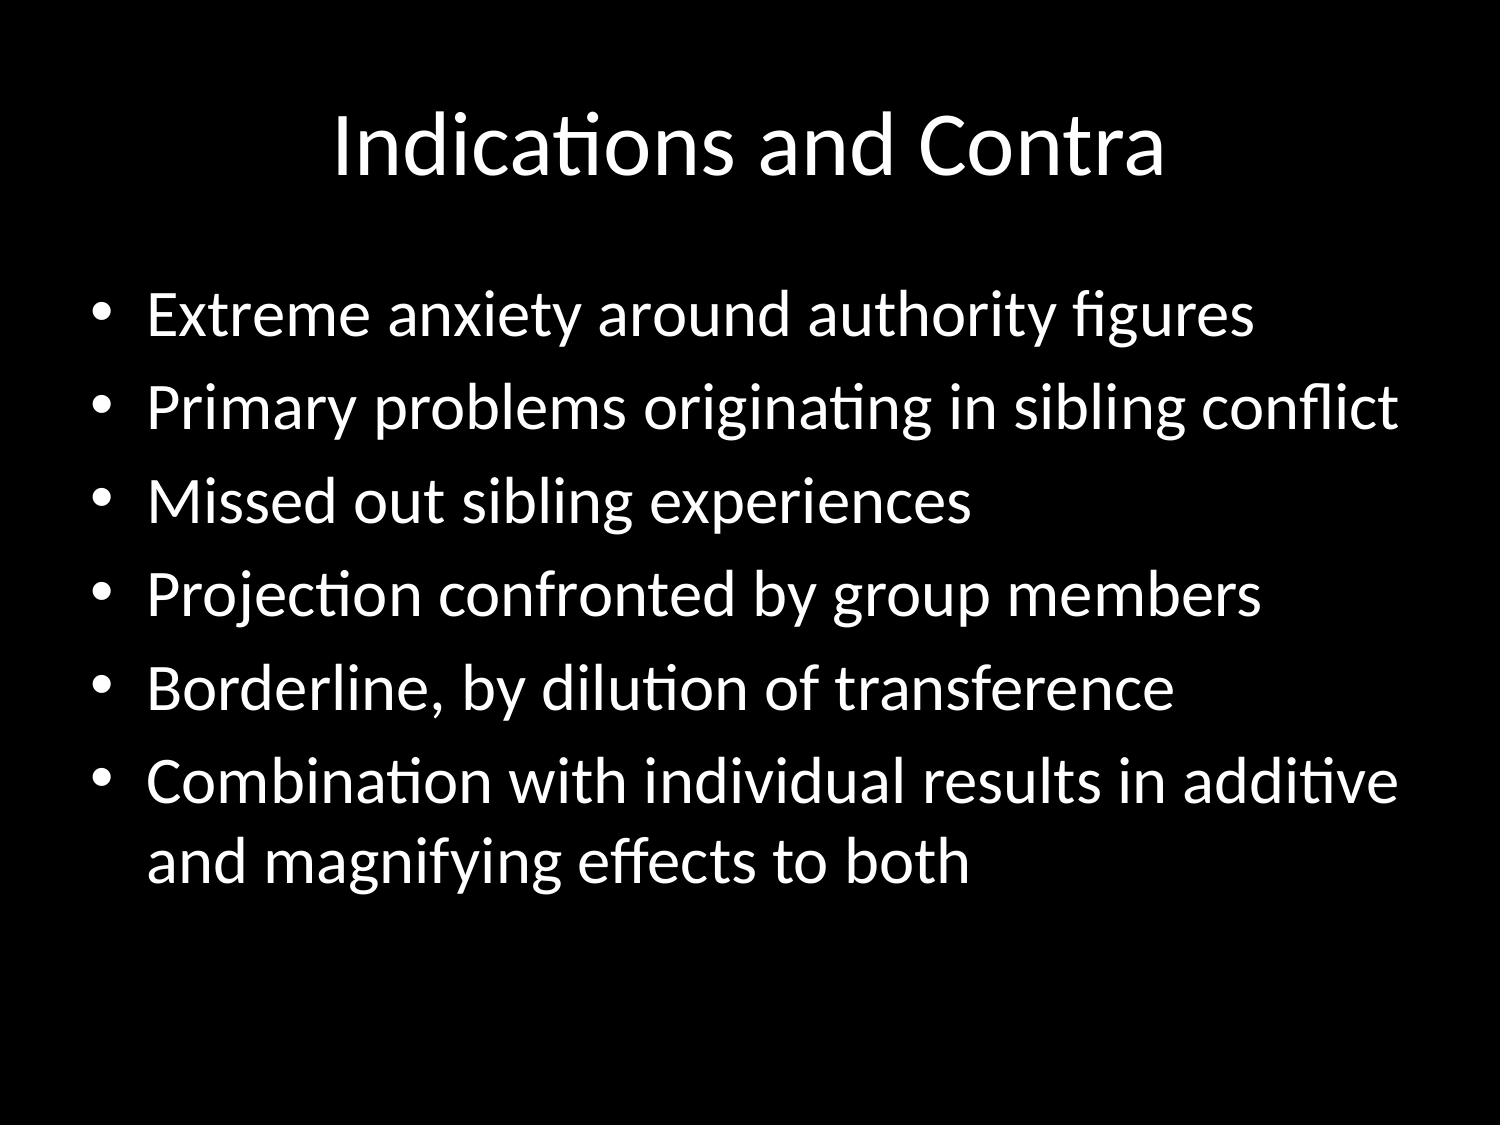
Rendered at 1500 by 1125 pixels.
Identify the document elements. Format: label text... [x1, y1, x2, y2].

title Indications and Contra [75, 45, 1425, 233]
list Extreme anxiety around authority figures Primary problems originating in sibling conflict Missed out sibling experiences Projection confronted by group members Borderline, by dilution of transference Combination with individual results in additive and magnifying effects to both [75, 262, 1425, 1005]
